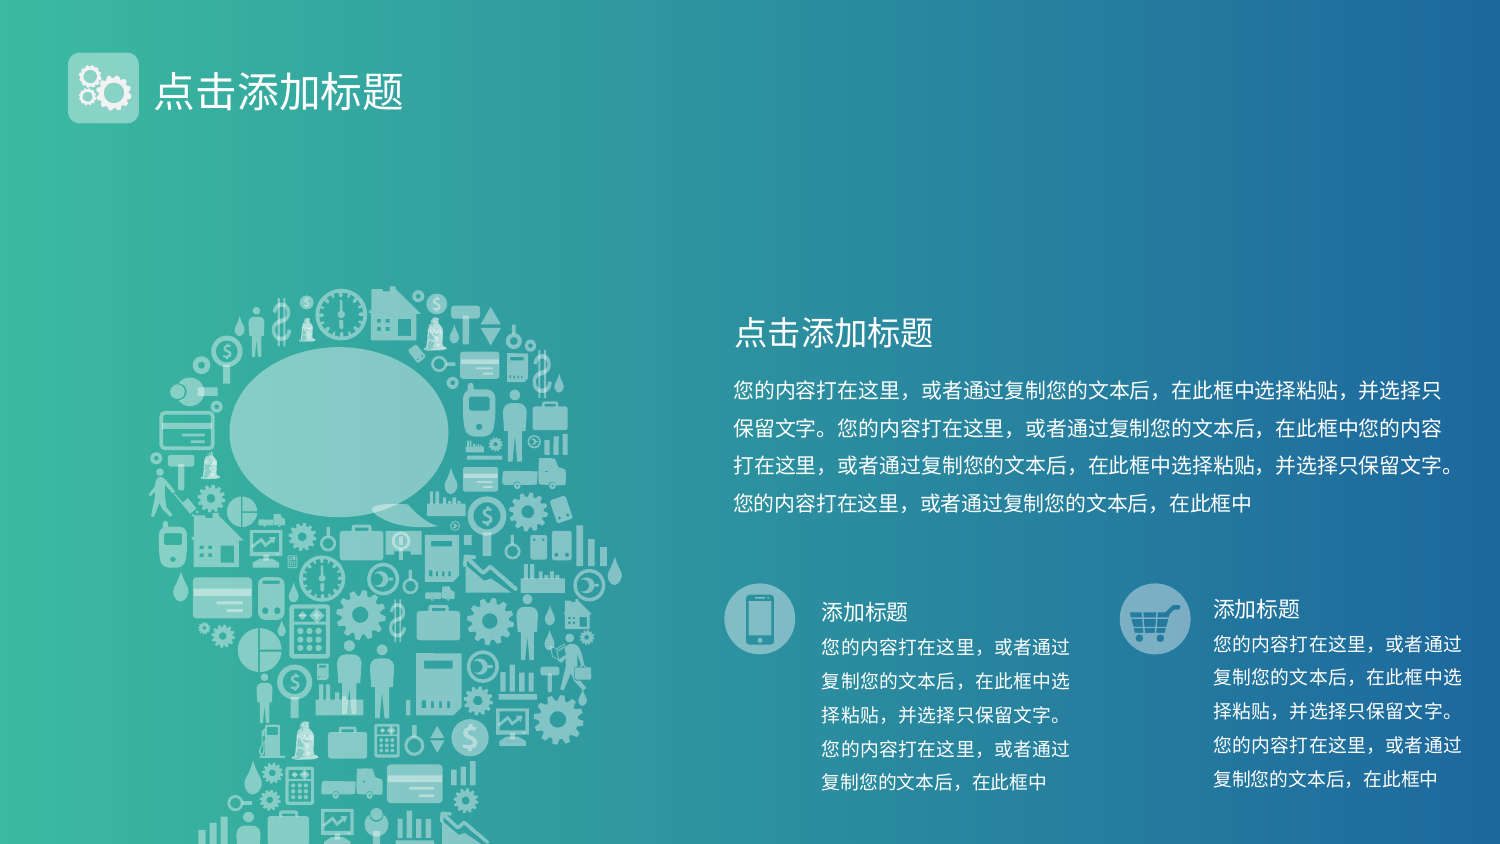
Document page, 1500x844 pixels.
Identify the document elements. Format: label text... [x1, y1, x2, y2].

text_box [67, 52, 140, 124]
text_box 添加标题 您的内容打在这里，或者通过复制您的文本后，在此框中选择粘贴，并选择只保留文字。您的内容打在这里，或者通过复制您的文本后，在此框中 [1205, 578, 1470, 794]
text_box 点击添加标题 [719, 304, 1191, 360]
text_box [148, 286, 625, 844]
picture [0, 0, 1500, 844]
text_box [1119, 583, 1191, 655]
text_box 添加标题 您的内容打在这里，或者通过复制您的文本后，在此框中选择粘贴，并选择只保留文字。您的内容打在这里，或者通过复制您的文本后，在此框中 [814, 581, 1078, 798]
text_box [724, 583, 796, 655]
text_box 您的内容打在这里，或者通过复制您的文本后，在此框中选择粘贴，并选择只保留文字。您的内容打在这里，或者通过复制您的文本后，在此框中您的内容打在这里，或者通过复制您的文本后，在此框中选择粘贴，并选择只保留文字。您的内容打在这里，或者通过复制您的文本后，在此框中 [718, 358, 1457, 523]
text_box 点击添加标题 [143, 58, 448, 124]
